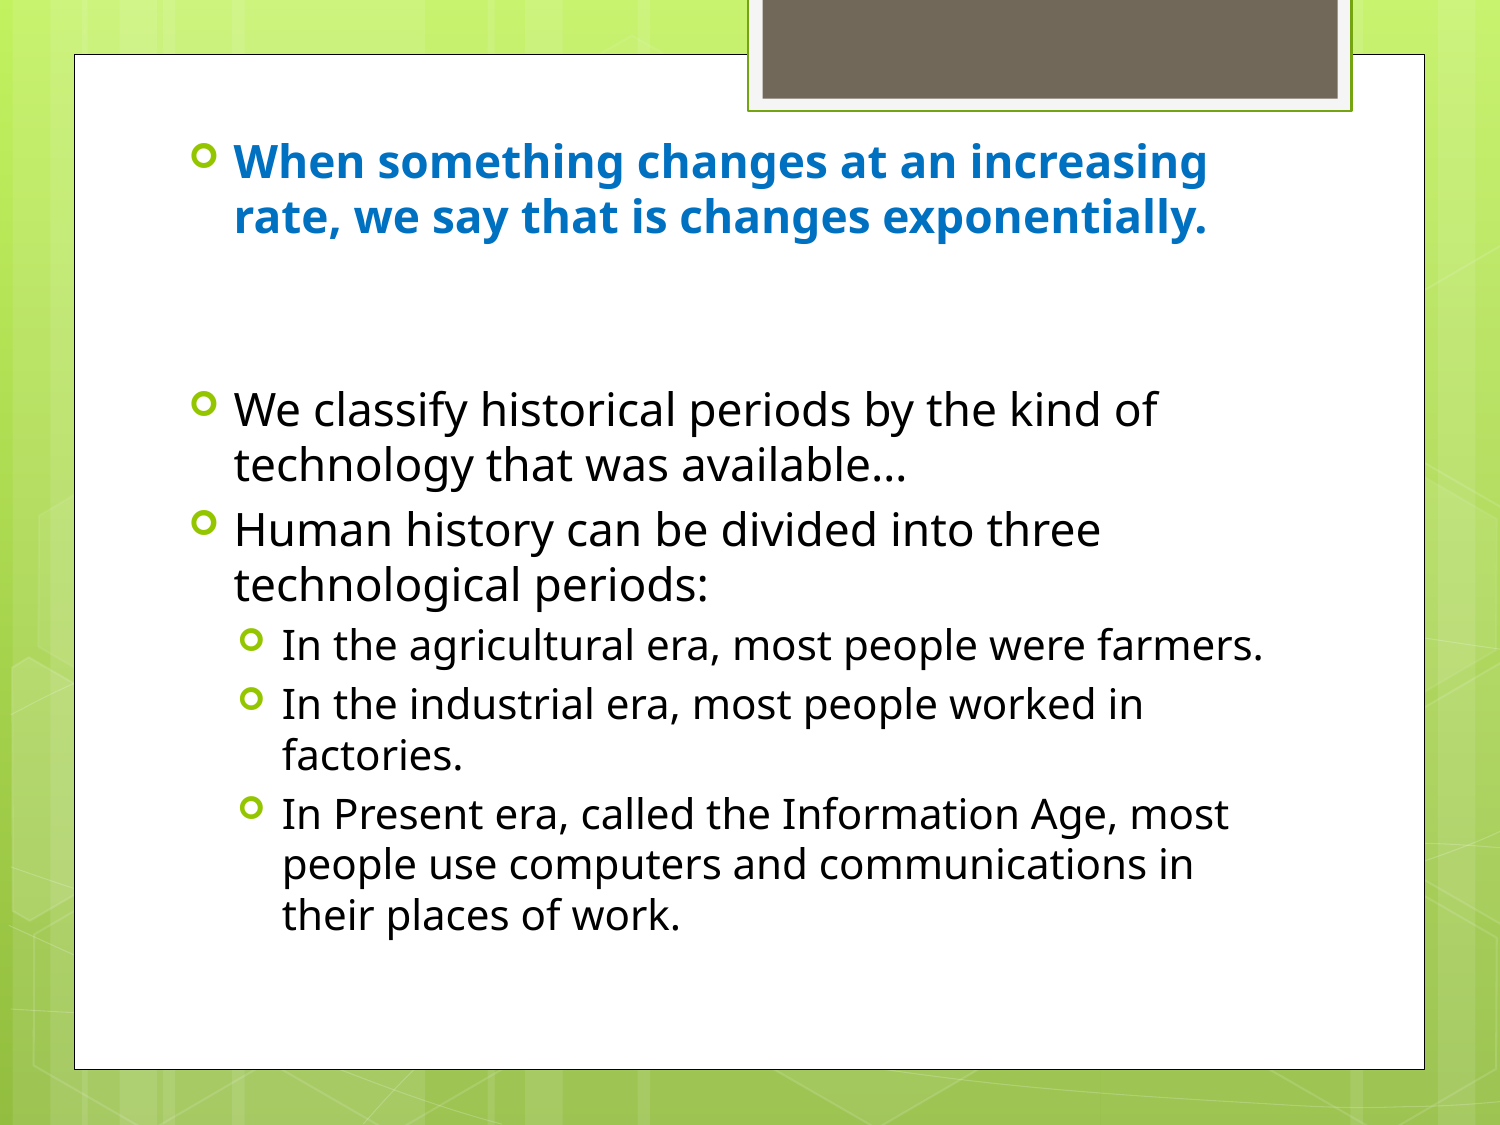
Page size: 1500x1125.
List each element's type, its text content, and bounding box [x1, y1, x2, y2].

list When something changes at an increasing rate, we say that is changes exponentially. We classify historical periods by the kind of technology that was available… Human history can be divided into three technological periods: In the agricultural era, most people were farmers. In the industrial era, most people worked in factories. In Present era, called the Information Age, most people use computers and communications in their places of work. [162, 125, 1283, 957]
